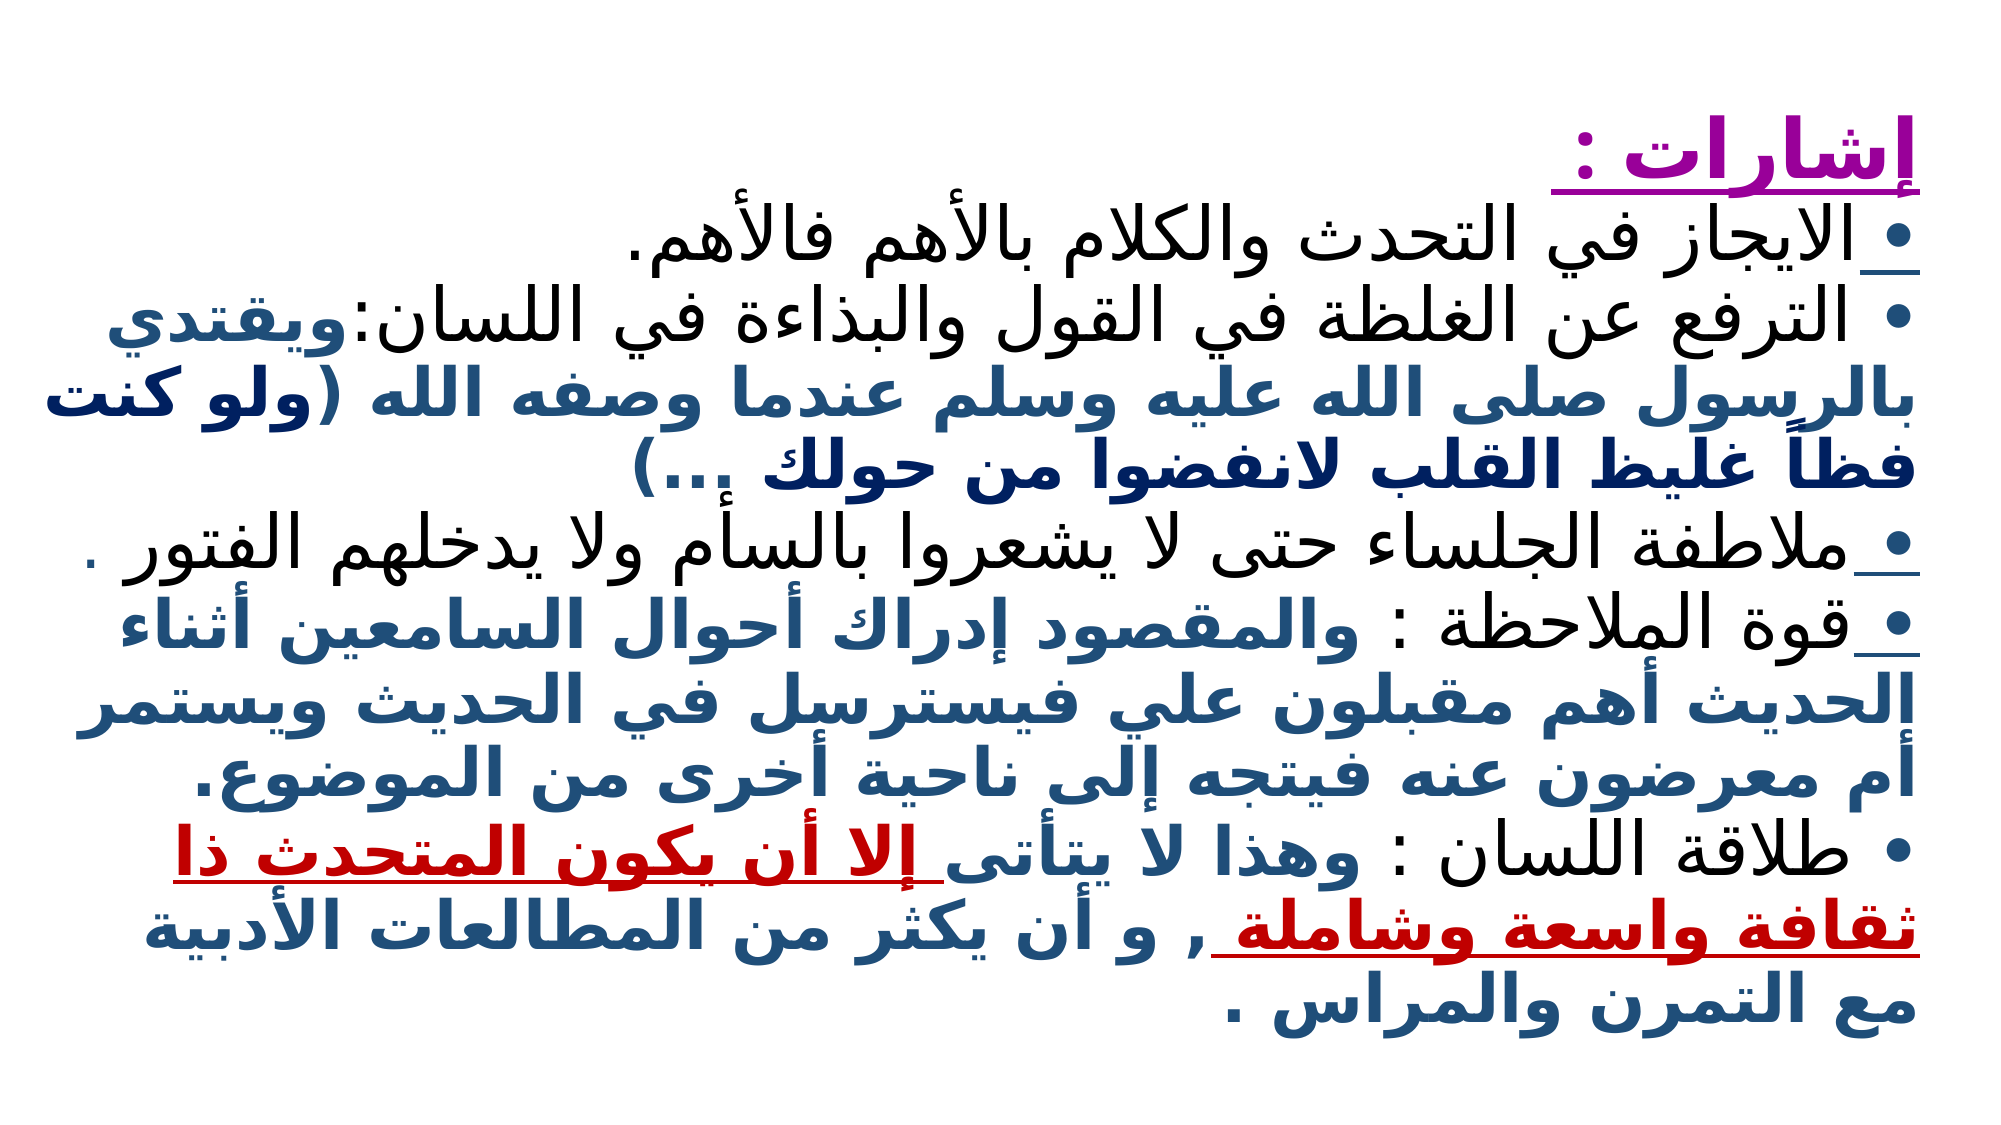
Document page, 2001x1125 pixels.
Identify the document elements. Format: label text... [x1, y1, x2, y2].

title إشارات : • الايجاز في التحدث والكلام بالأهم فالأهم. • الترفع عن الغلظة في القول والبذاءة في اللسان:ويقتدي بالرسول صلى الله عليه وسلم عندما وصفه الله (ولو كنت فظاً غليظ القلب لانفضوا من حولك ...) • ملاطفة الجلساء حتى لا يشعروا بالسأم ولا يدخلهم الفتور . • قوة الملاحظة : والمقصود إدراك أحوال السامعين أثناء الحديث أهم مقبلون علي فيسترسل في الحديث ويستمر أم معرضون عنه فيتجه إلى ناحية أخرى من الموضوع. • طلاقة اللسان : وهذا لا يتأتى إلا أن يكون المتحدث ذا ثقافة واسعة وشاملة , و أن يكثر من المطالعات الأدبية مع التمرن والمراس . [16, 36, 1936, 1108]
